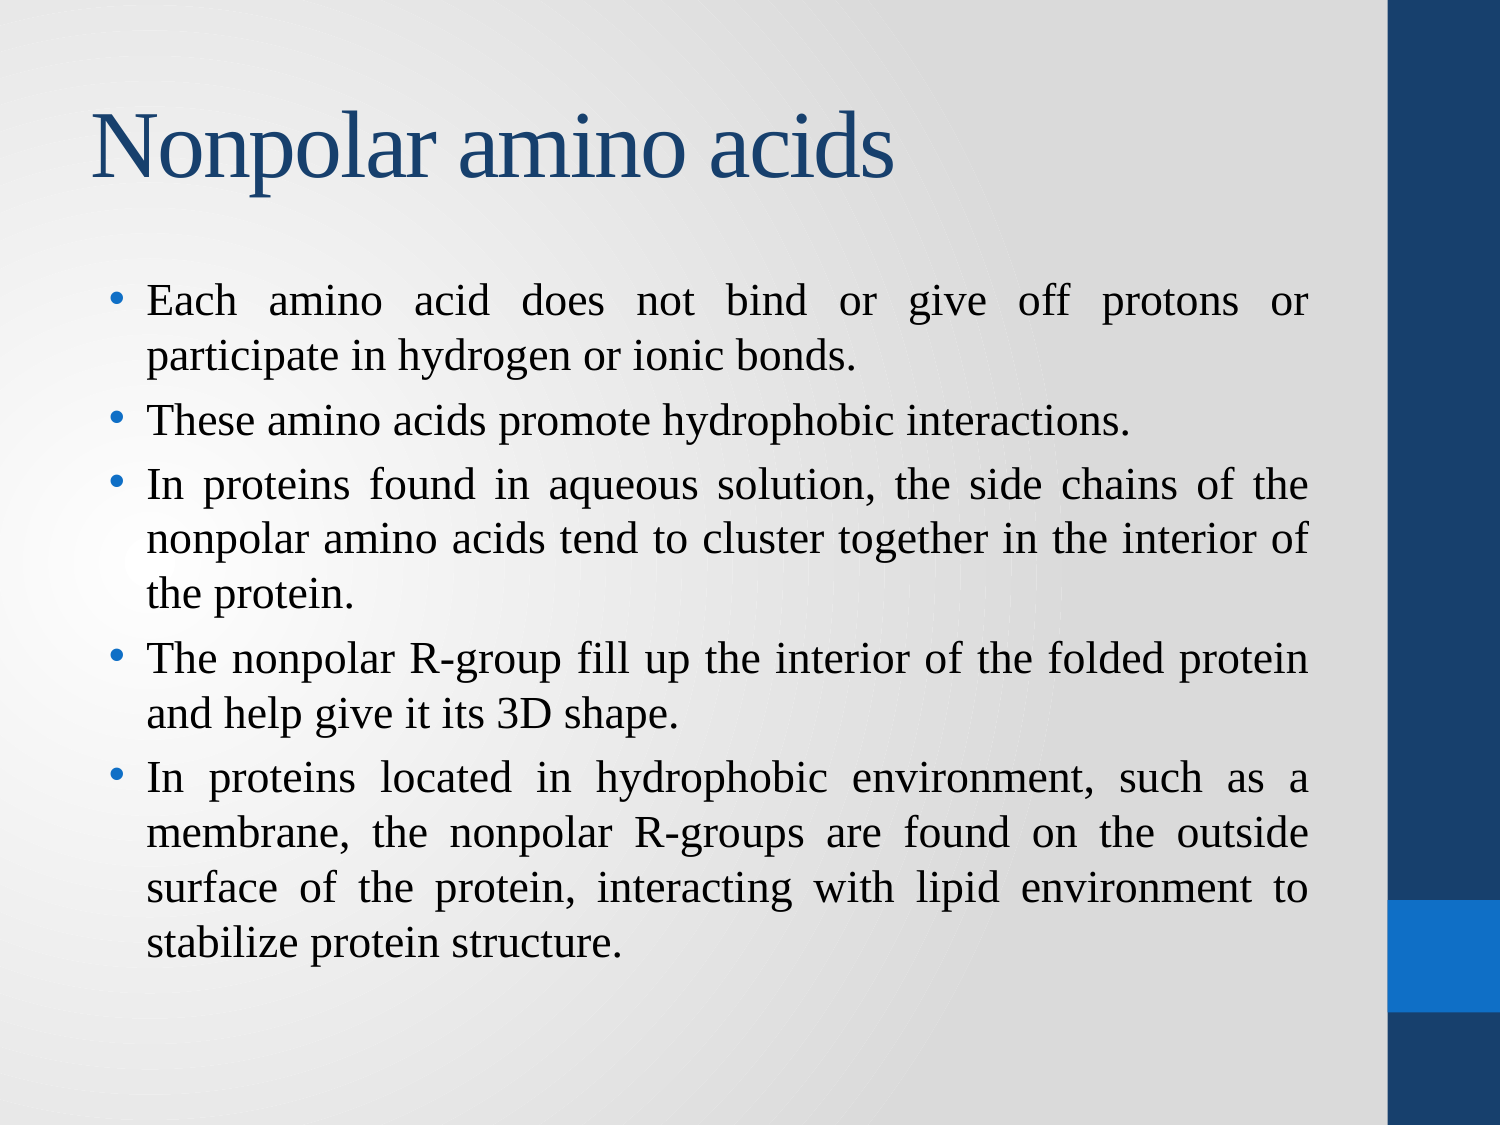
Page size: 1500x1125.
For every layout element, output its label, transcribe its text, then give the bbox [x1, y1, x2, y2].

list Each amino acid does not bind or give off protons or participate in hydrogen or ionic bonds. These amino acids promote hydrophobic interactions. In proteins found in aqueous solution, the side chains of the nonpolar amino acids tend to cluster together in the interior of the protein. The nonpolar R-group fill up the interior of the folded protein and help give it its 3D shape. In proteins located in hydrophobic environment, such as a membrane, the nonpolar R-groups are found on the outside surface of the protein, interacting with lipid environment to stabilize protein structure. [75, 262, 1325, 1050]
title Nonpolar amino acids [75, 45, 1325, 233]
